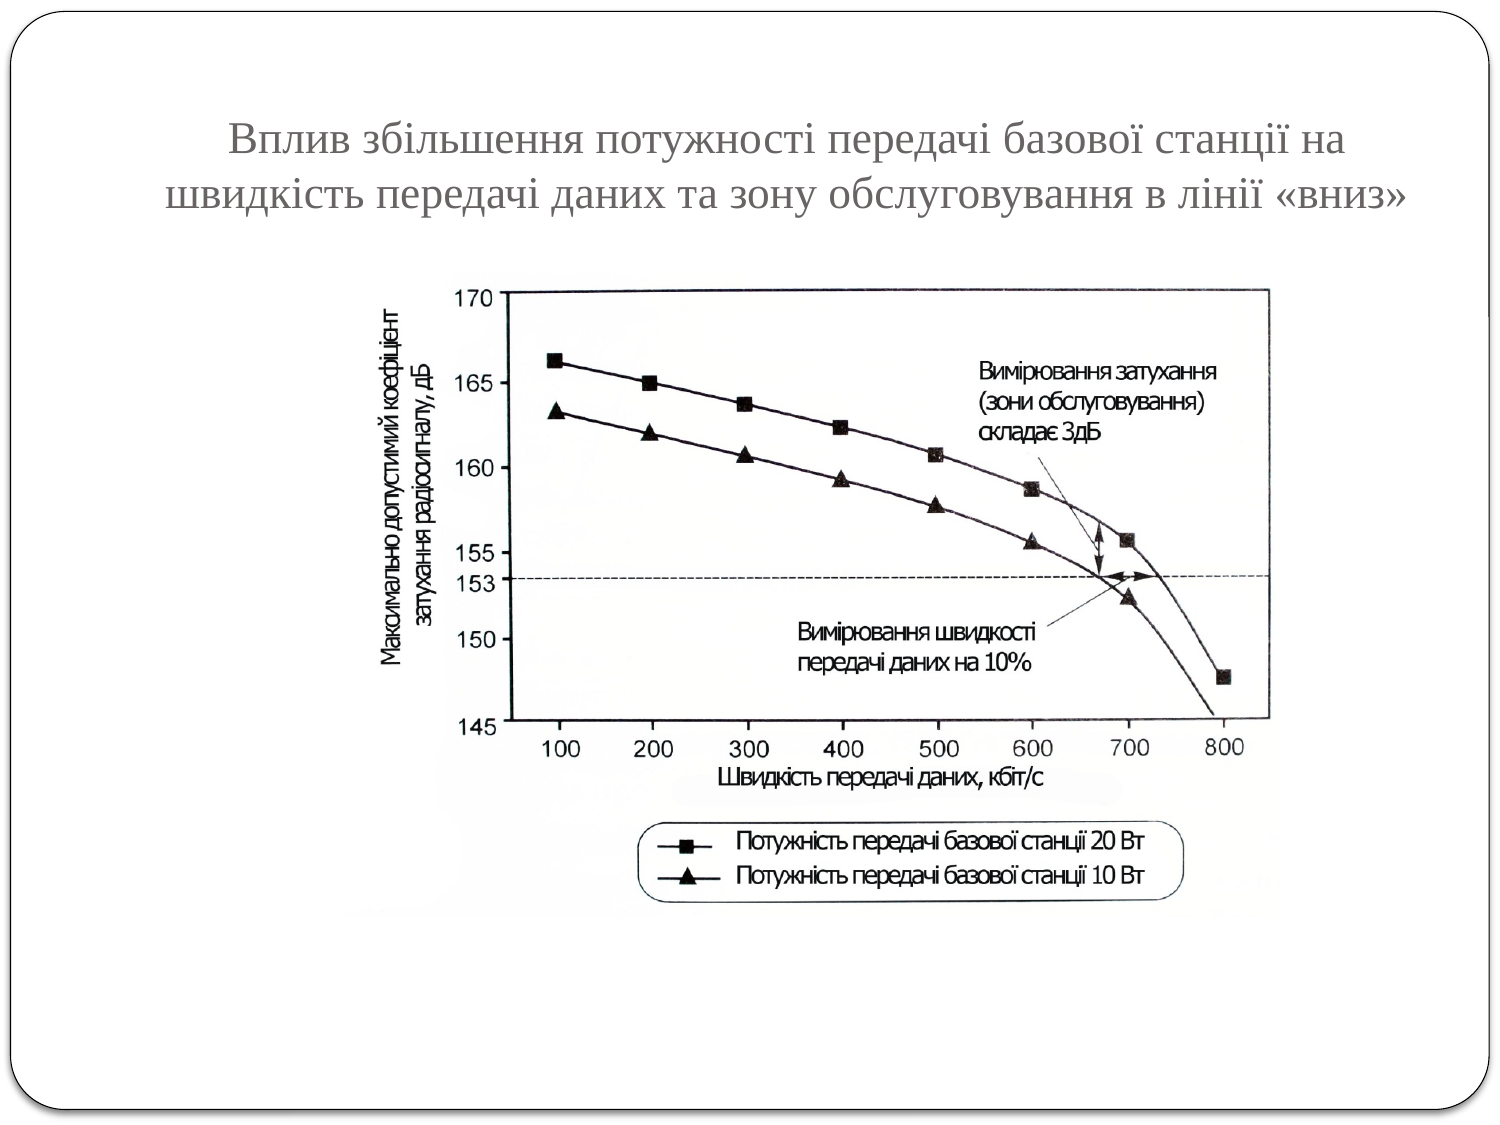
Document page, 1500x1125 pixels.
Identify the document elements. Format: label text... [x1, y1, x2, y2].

picture [338, 270, 1282, 918]
title Вплив збільшення потужності передачі базової станції на швидкість передачі даних та зону обслуговування в лінії «вниз» [150, 45, 1425, 233]
